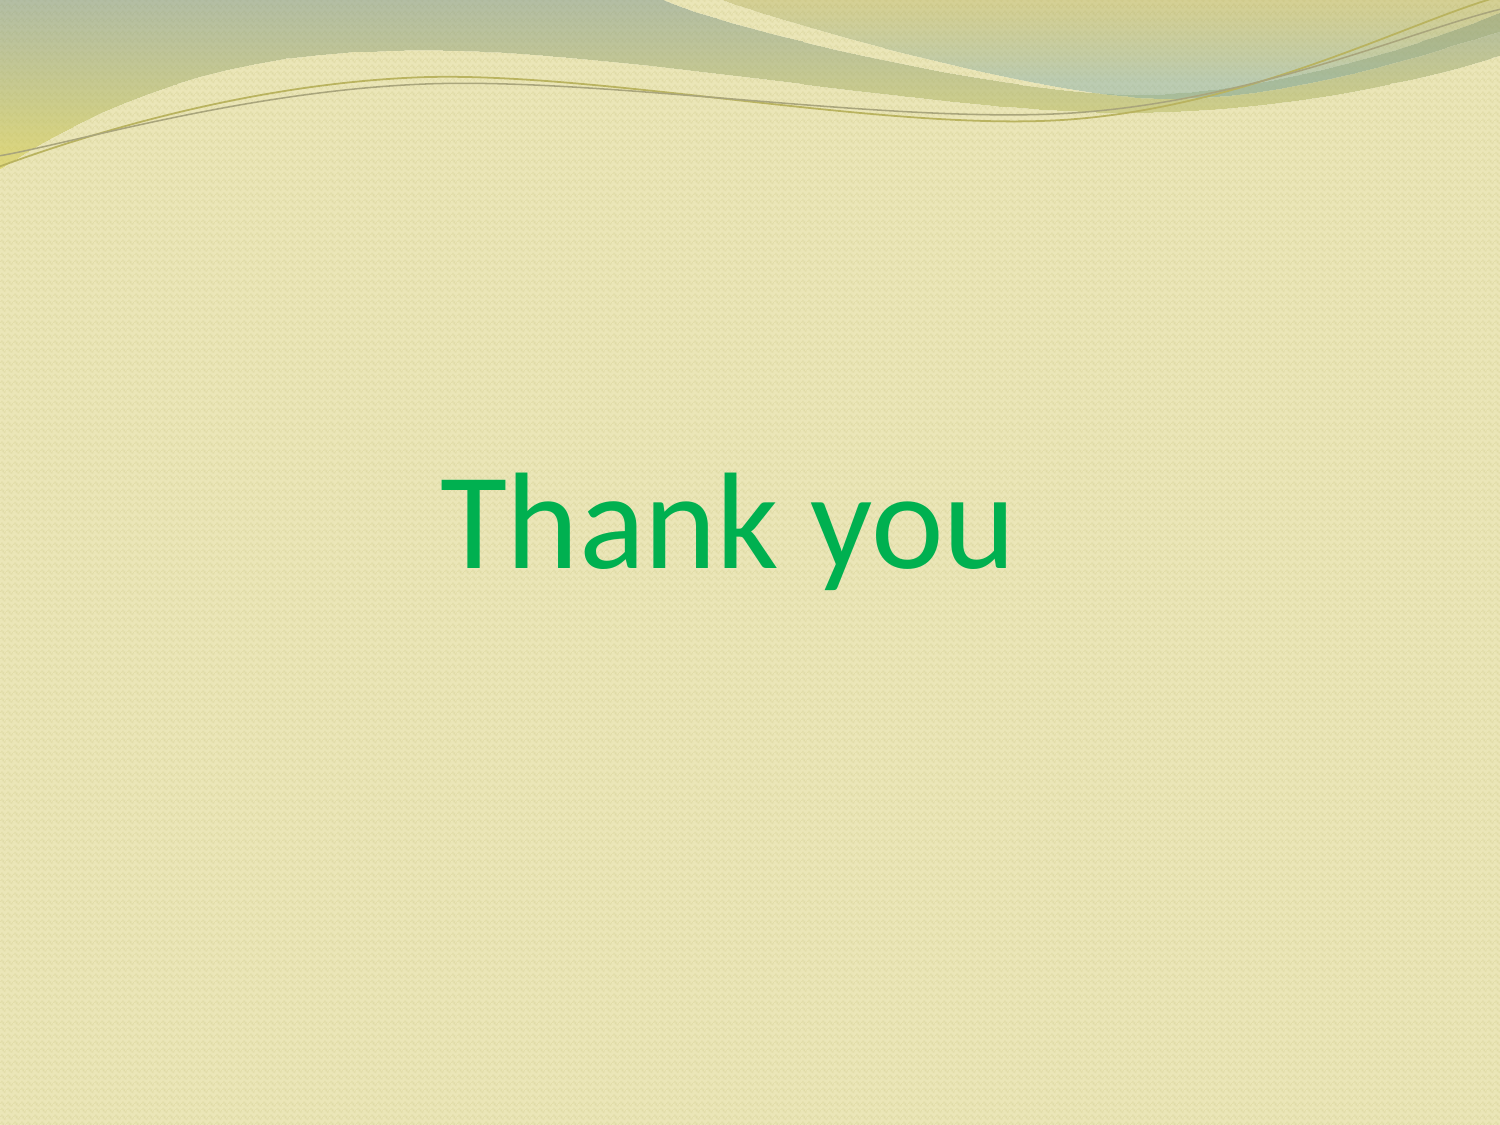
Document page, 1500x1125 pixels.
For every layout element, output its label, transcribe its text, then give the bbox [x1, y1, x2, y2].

title Thank you [53, 408, 1404, 597]
